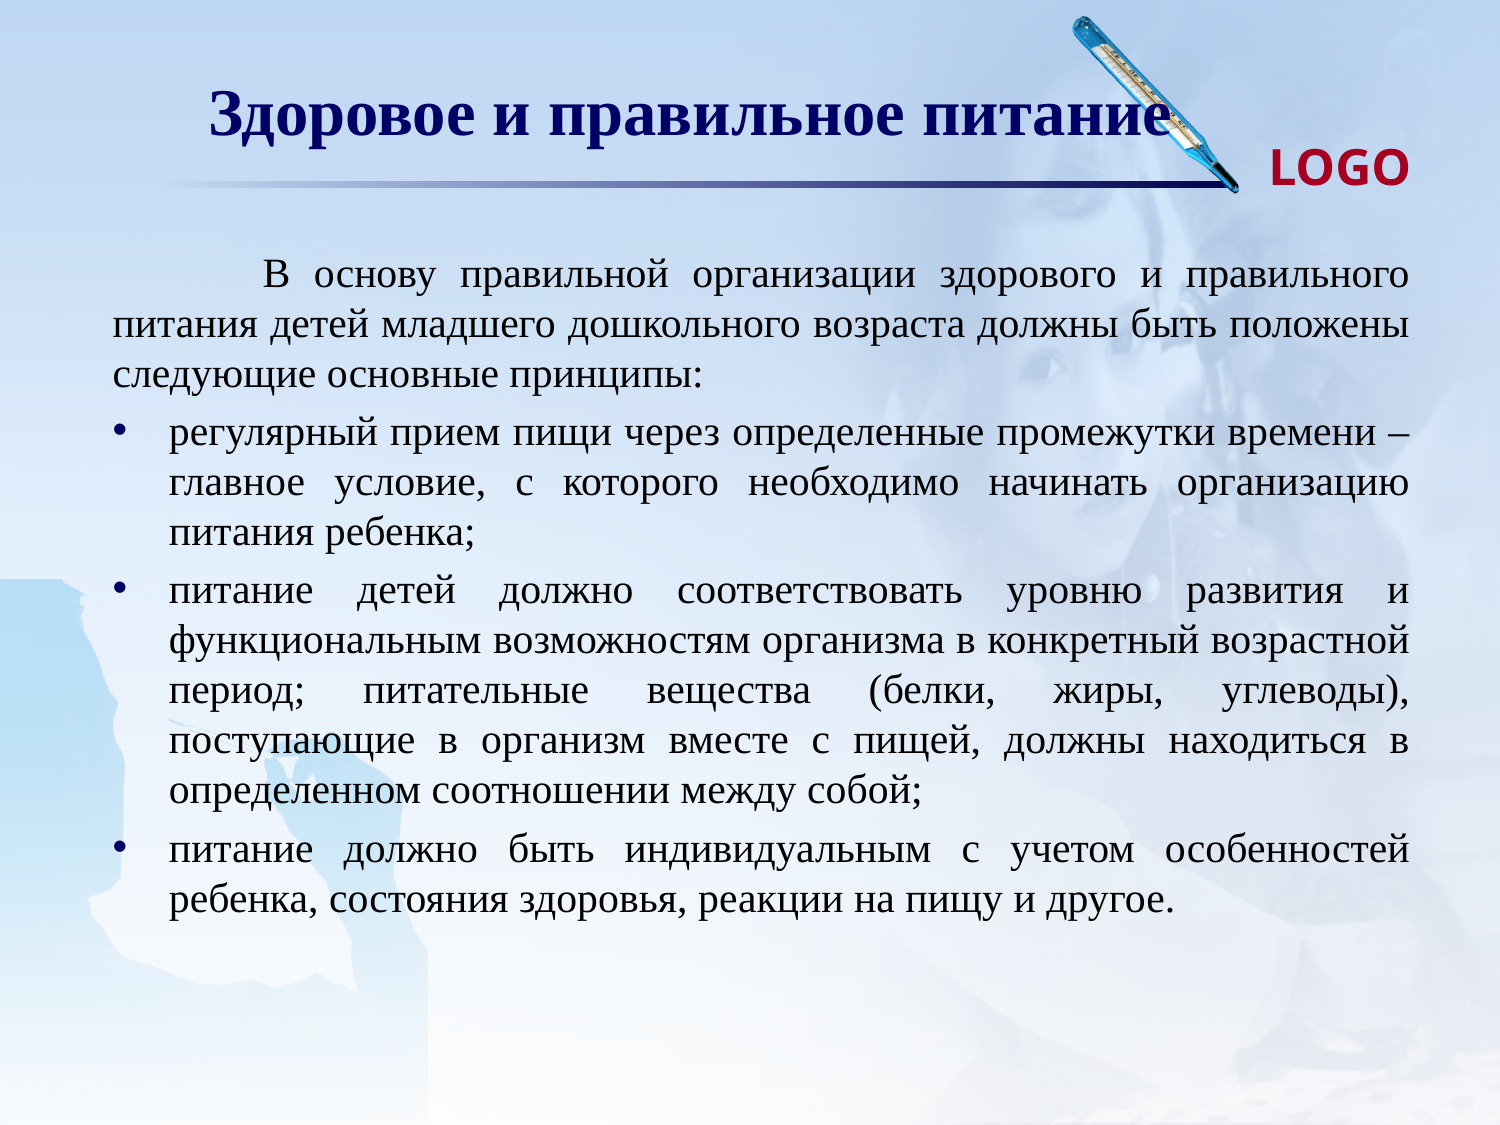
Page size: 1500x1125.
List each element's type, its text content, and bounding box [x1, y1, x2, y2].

list В основу правильной организации здорового и правильного питания детей младшего дошкольного возраста должны быть положены следующие основные принципы: регулярный прием пищи через определенные промежутки времени – главное условие, с которого необходимо начинать организацию питания ребенка; питание детей должно соответствовать уровню развития и функциональным возможностям организма в конкретный возрастной период; питательные вещества (белки, жиры, углеводы), поступающие в организм вместе с пищей, должны находиться в определенном соотношении между собой; питание должно быть индивидуальным с учетом особенностей ребенка, состояния здоровья, реакции на пищу и другое. [97, 237, 1425, 1056]
picture [0, 0, 1500, 1125]
title Здоровое и правильное питание [53, 57, 1329, 162]
